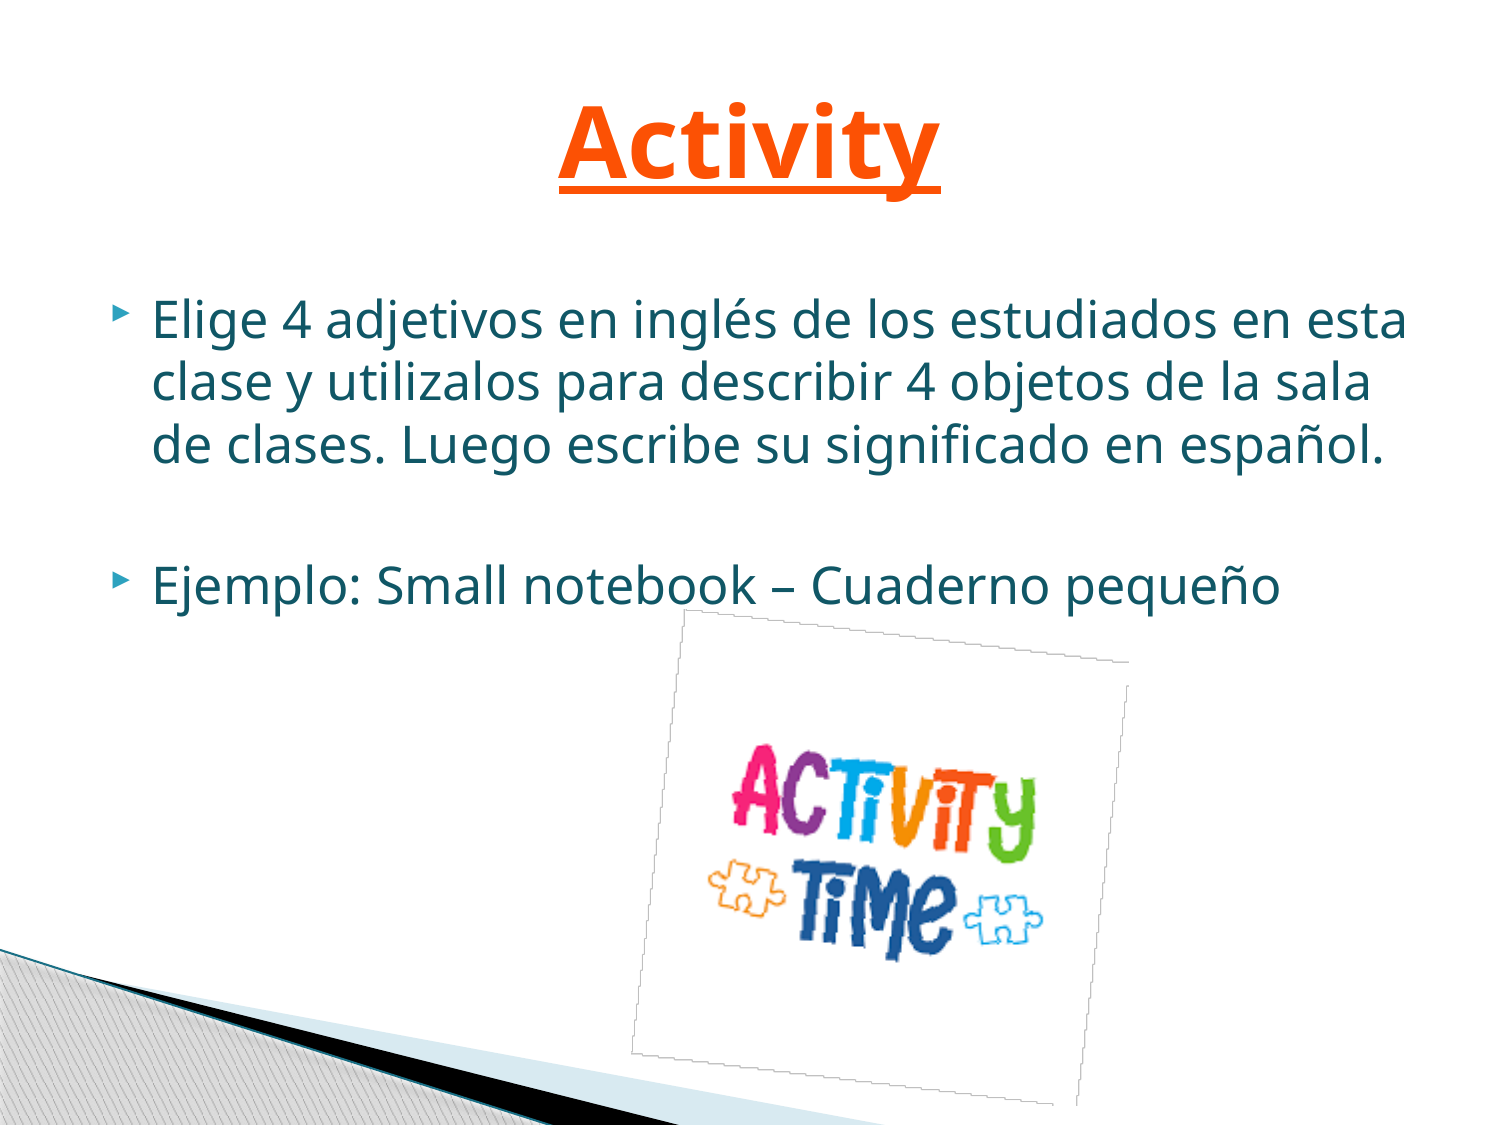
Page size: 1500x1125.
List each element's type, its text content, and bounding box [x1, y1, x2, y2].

list Elige 4 adjetivos en inglés de los estudiados en esta clase y utilizalos para describir 4 objetos de la sala de clases. Luego escribe su significado en español. Ejemplo: Small notebook – Cuaderno pequeño [76, 278, 1427, 1022]
picture [633, 609, 1129, 1106]
title Activity [75, 45, 1425, 233]
